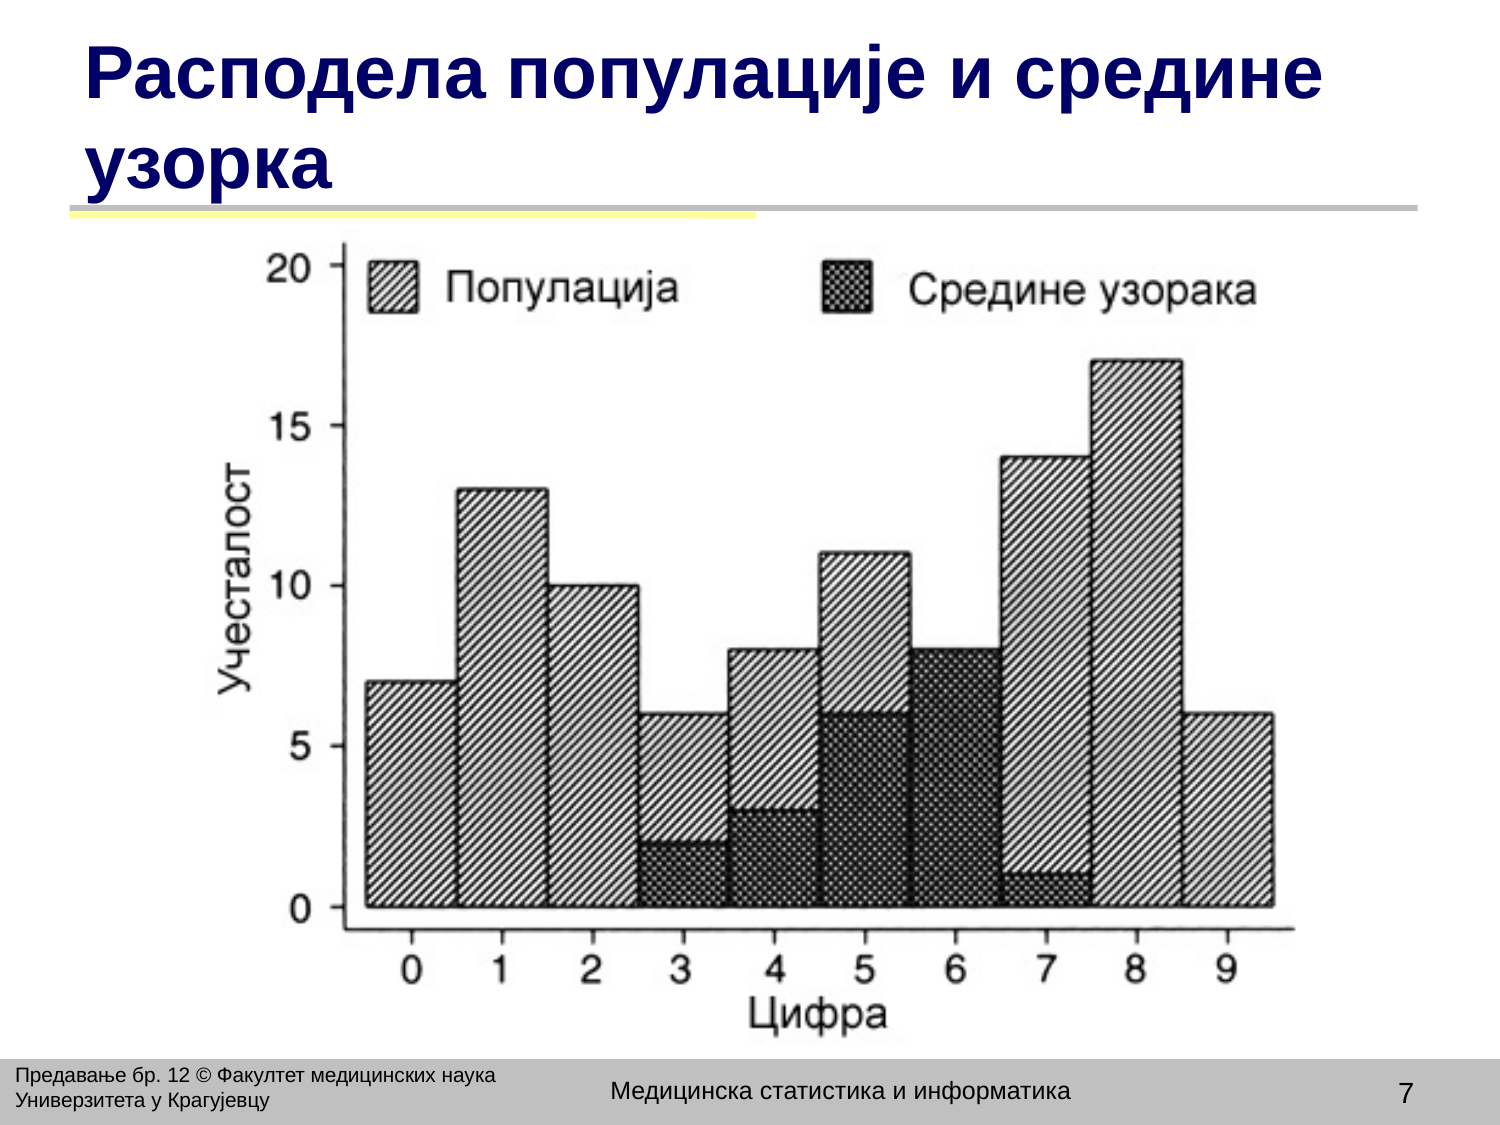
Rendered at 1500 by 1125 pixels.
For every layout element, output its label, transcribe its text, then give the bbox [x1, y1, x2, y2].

footer Медицинска статистика и информатика [512, 1066, 1170, 1125]
slide_number Предавање бр. 12 © Факултет медицинских наука Универзитета у Крагујевцу [0, 1053, 601, 1108]
title Расподела популације и средине узорка [69, 19, 1426, 208]
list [204, 227, 1308, 1053]
slide_number 7 [1181, 1066, 1430, 1125]
